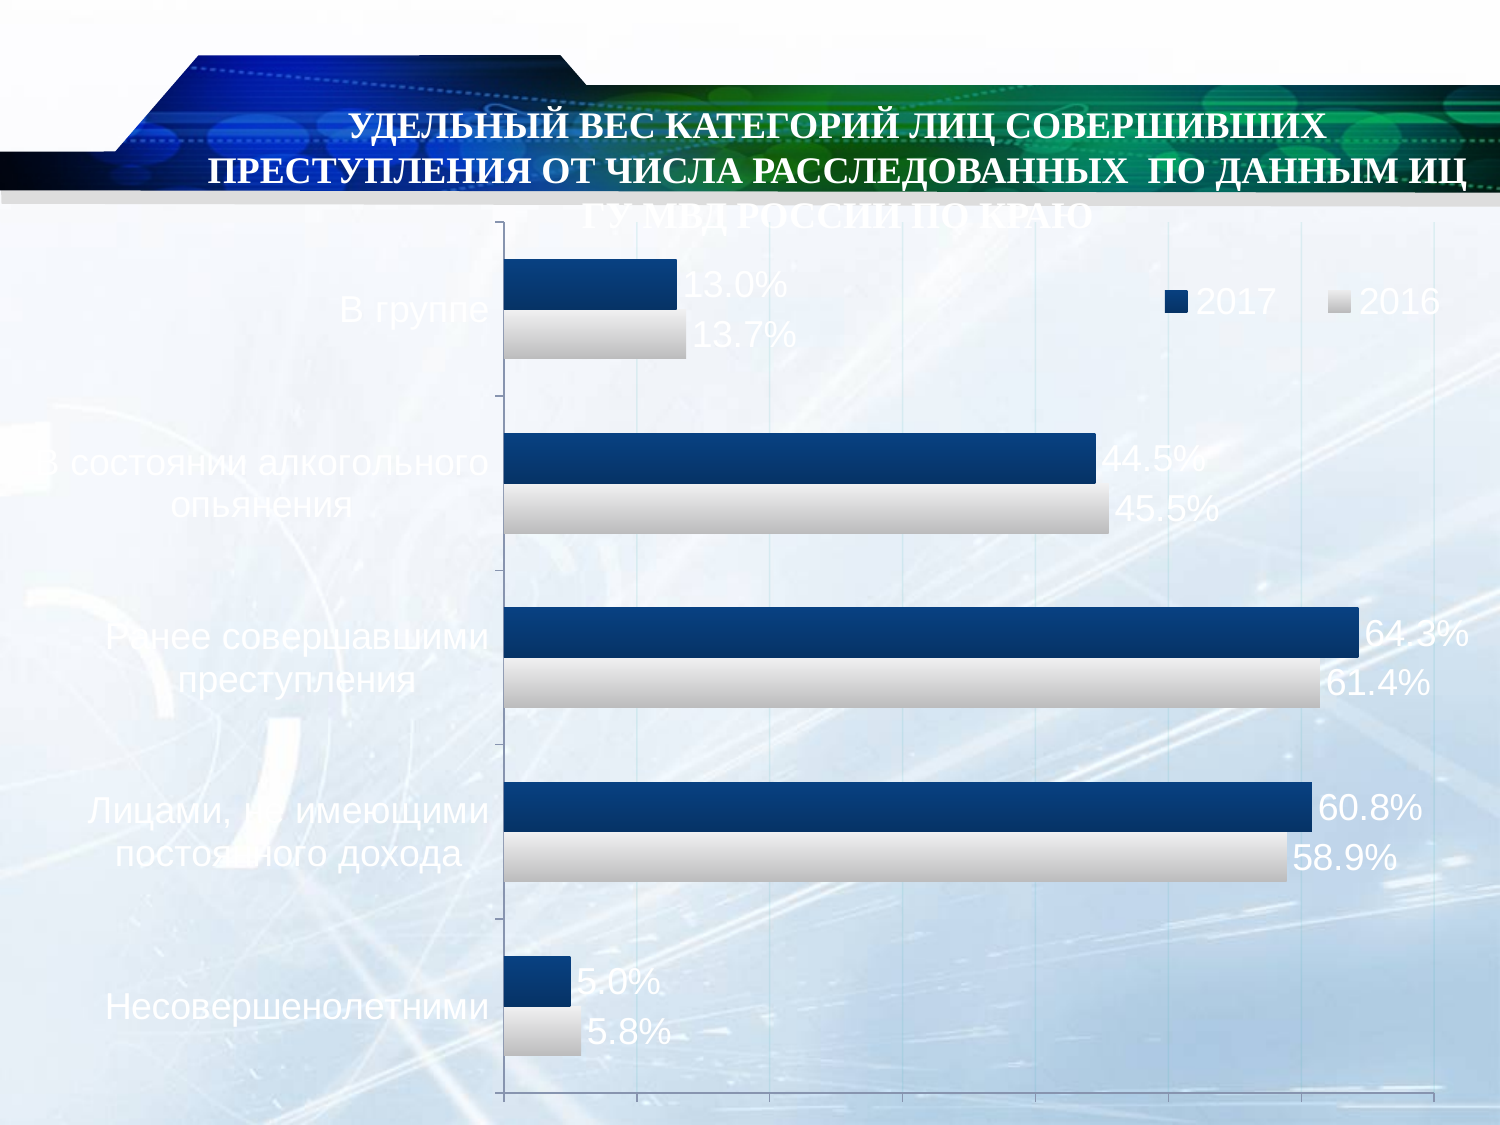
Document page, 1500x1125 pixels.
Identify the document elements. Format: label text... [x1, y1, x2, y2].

text_box УДЕЛЬНЫЙ ВЕС КАТЕГОРИЙ ЛИЦ СОВЕРШИВШИХ ПРЕСТУПЛЕНИЯ ОТ ЧИСЛА РАССЛЕДОВАННЫХ ПО ДАННЫМ ИЦ ГУ МВД РОССИИ ПО КРАЮ [175, 93, 1500, 198]
picture [0, 0, 1500, 198]
chart [0, 198, 1500, 1125]
